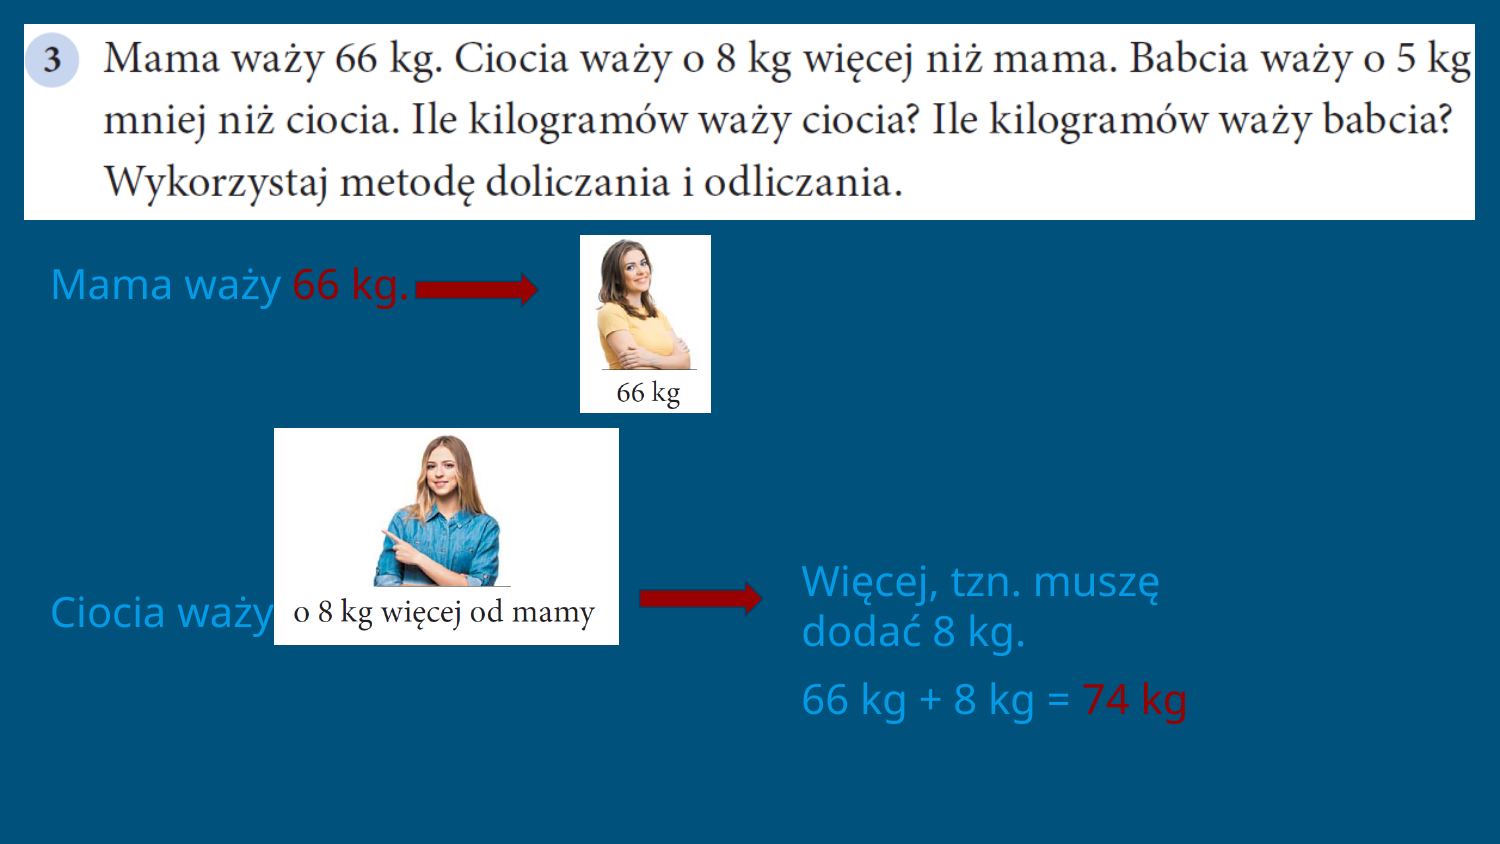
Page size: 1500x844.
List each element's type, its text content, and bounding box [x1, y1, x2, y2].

picture [581, 236, 710, 412]
text_box Ciocia waży [34, 571, 519, 667]
picture [275, 429, 618, 644]
text_box Więcej, tzn. muszę dodać 8 kg. 66 kg + 8 kg = 74 kg [786, 540, 1241, 735]
picture [25, 25, 1474, 219]
text_box Mama waży 66 kg. [34, 242, 480, 315]
text_box [415, 272, 539, 308]
text_box [639, 581, 763, 617]
